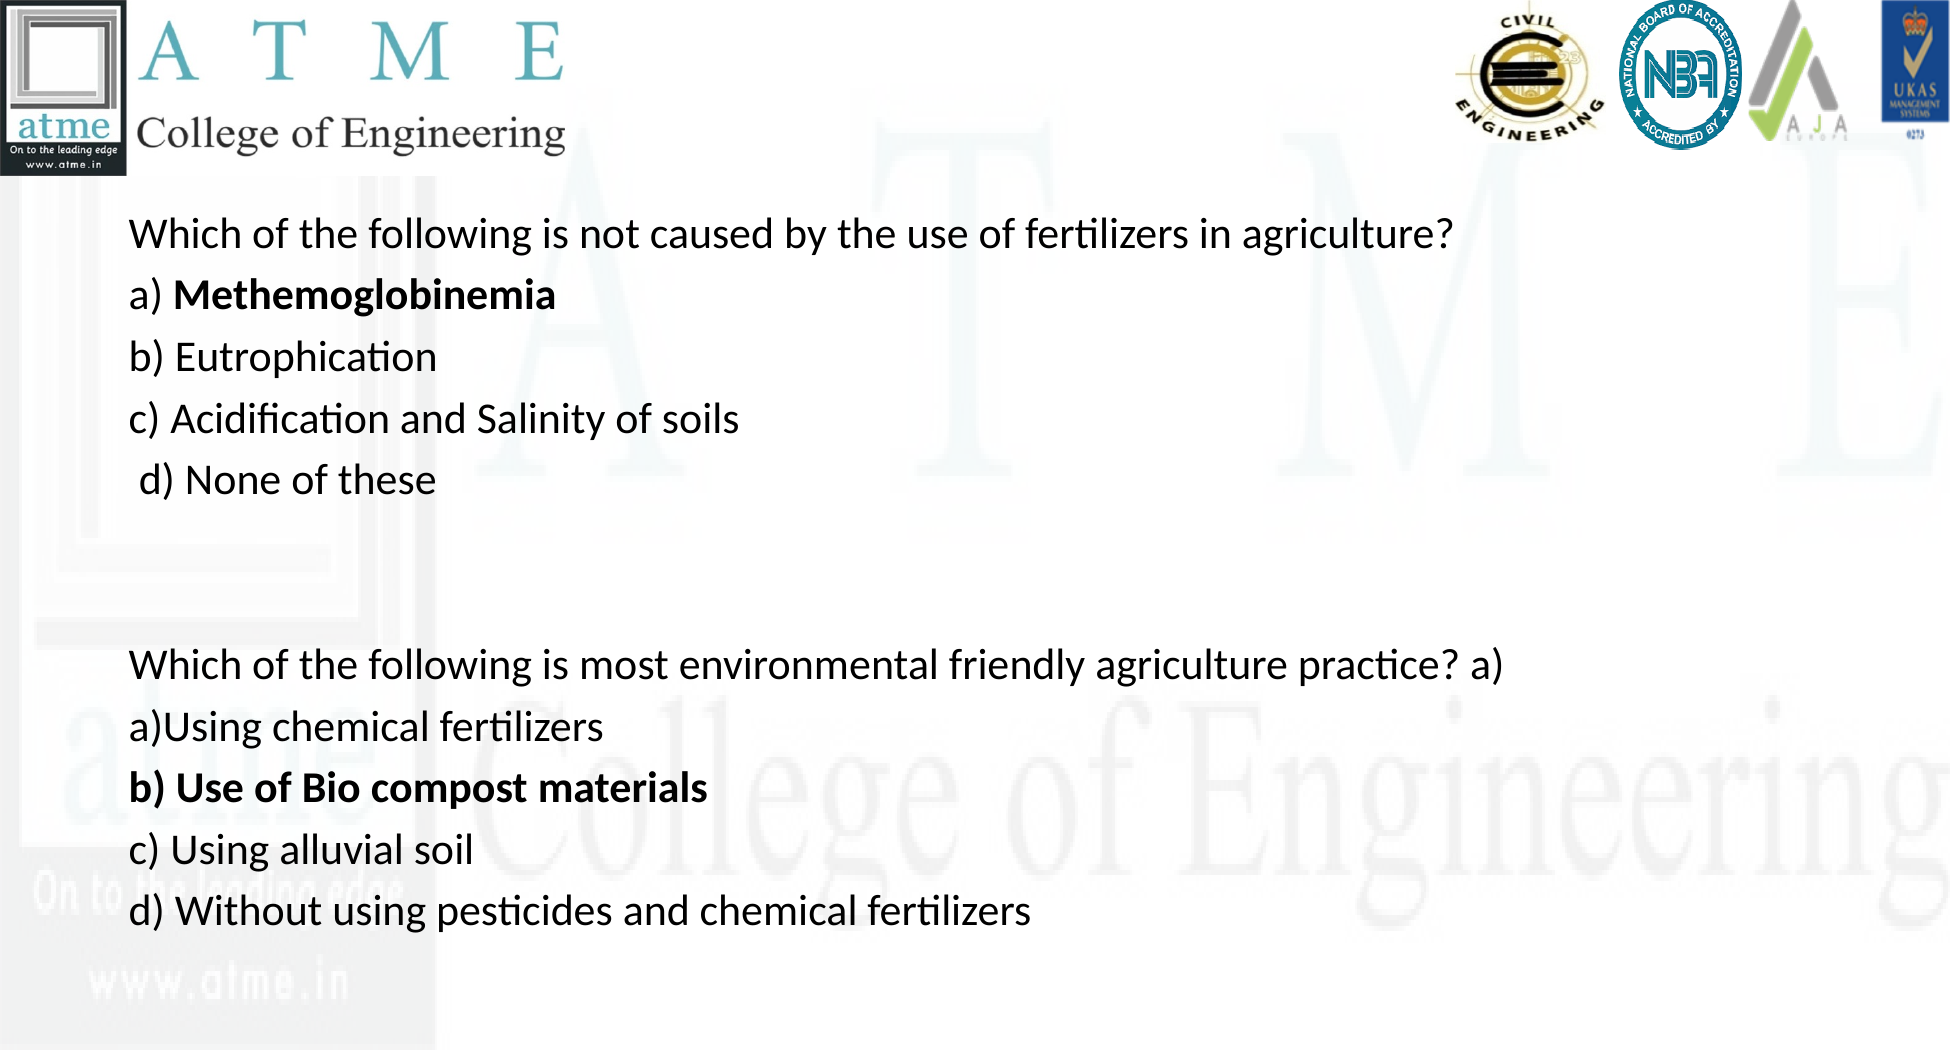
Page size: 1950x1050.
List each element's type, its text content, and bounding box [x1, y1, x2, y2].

picture [1684, 94, 1742, 151]
picture [1666, 139, 1680, 144]
picture [1748, 0, 1950, 142]
picture [1716, 113, 1721, 129]
list Which of the following is not caused by the use of fertilizers in agriculture? a) Methemoglobinemia b) Eutrophication c) Acidification and Salinity of soils d) None of these Which of the following is most environmental friendly agriculture practice? a) a)Using chemical fertilizers b) Use of Bio compost materials c) Using alluvial soil d) Without using pesticides and chemical fertilizers [113, 196, 1853, 945]
picture [1725, 98, 1730, 109]
picture [1619, 0, 1727, 151]
picture [0, 0, 566, 177]
picture [1697, 9, 1702, 17]
picture [1455, 0, 1606, 144]
picture [1683, 133, 1697, 137]
picture [1728, 89, 1736, 95]
picture [1697, 0, 1742, 54]
